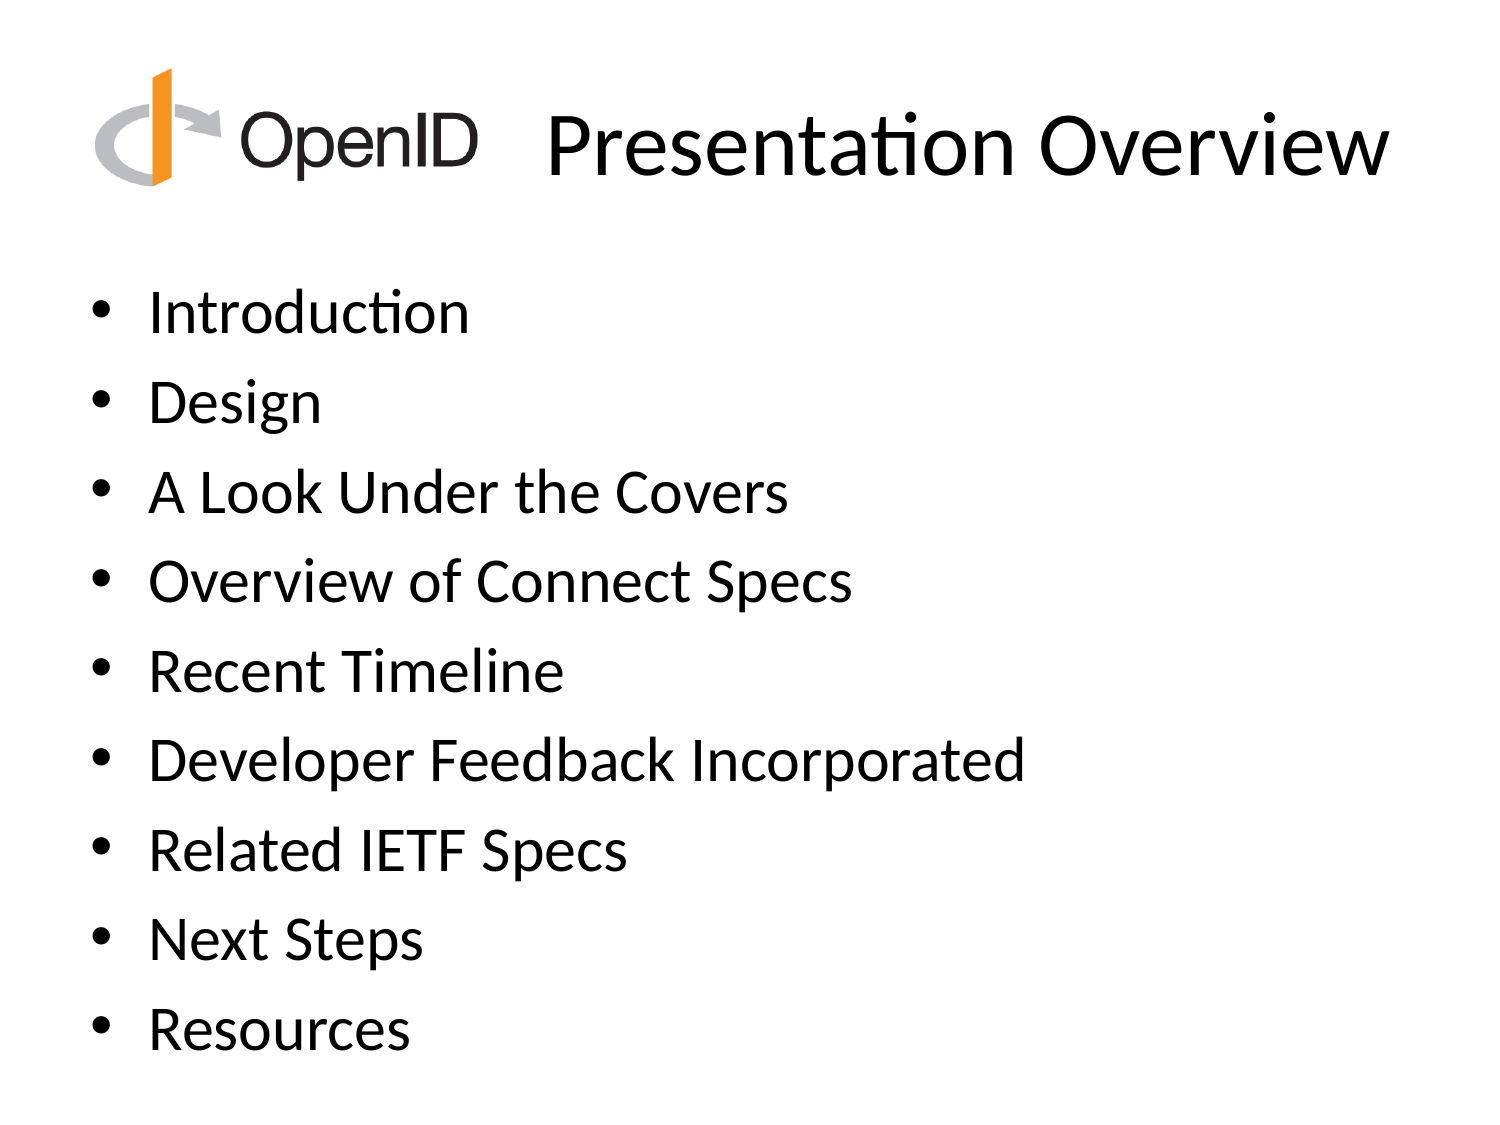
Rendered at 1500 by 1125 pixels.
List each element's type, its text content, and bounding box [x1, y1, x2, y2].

list Introduction Design A Look Under the Covers Overview of Connect Specs Recent Timeline Developer Feedback Incorporated Related IETF Specs Next Steps Resources [75, 262, 1425, 1071]
picture [64, 44, 513, 225]
title Presentation Overview [512, 45, 1425, 233]
